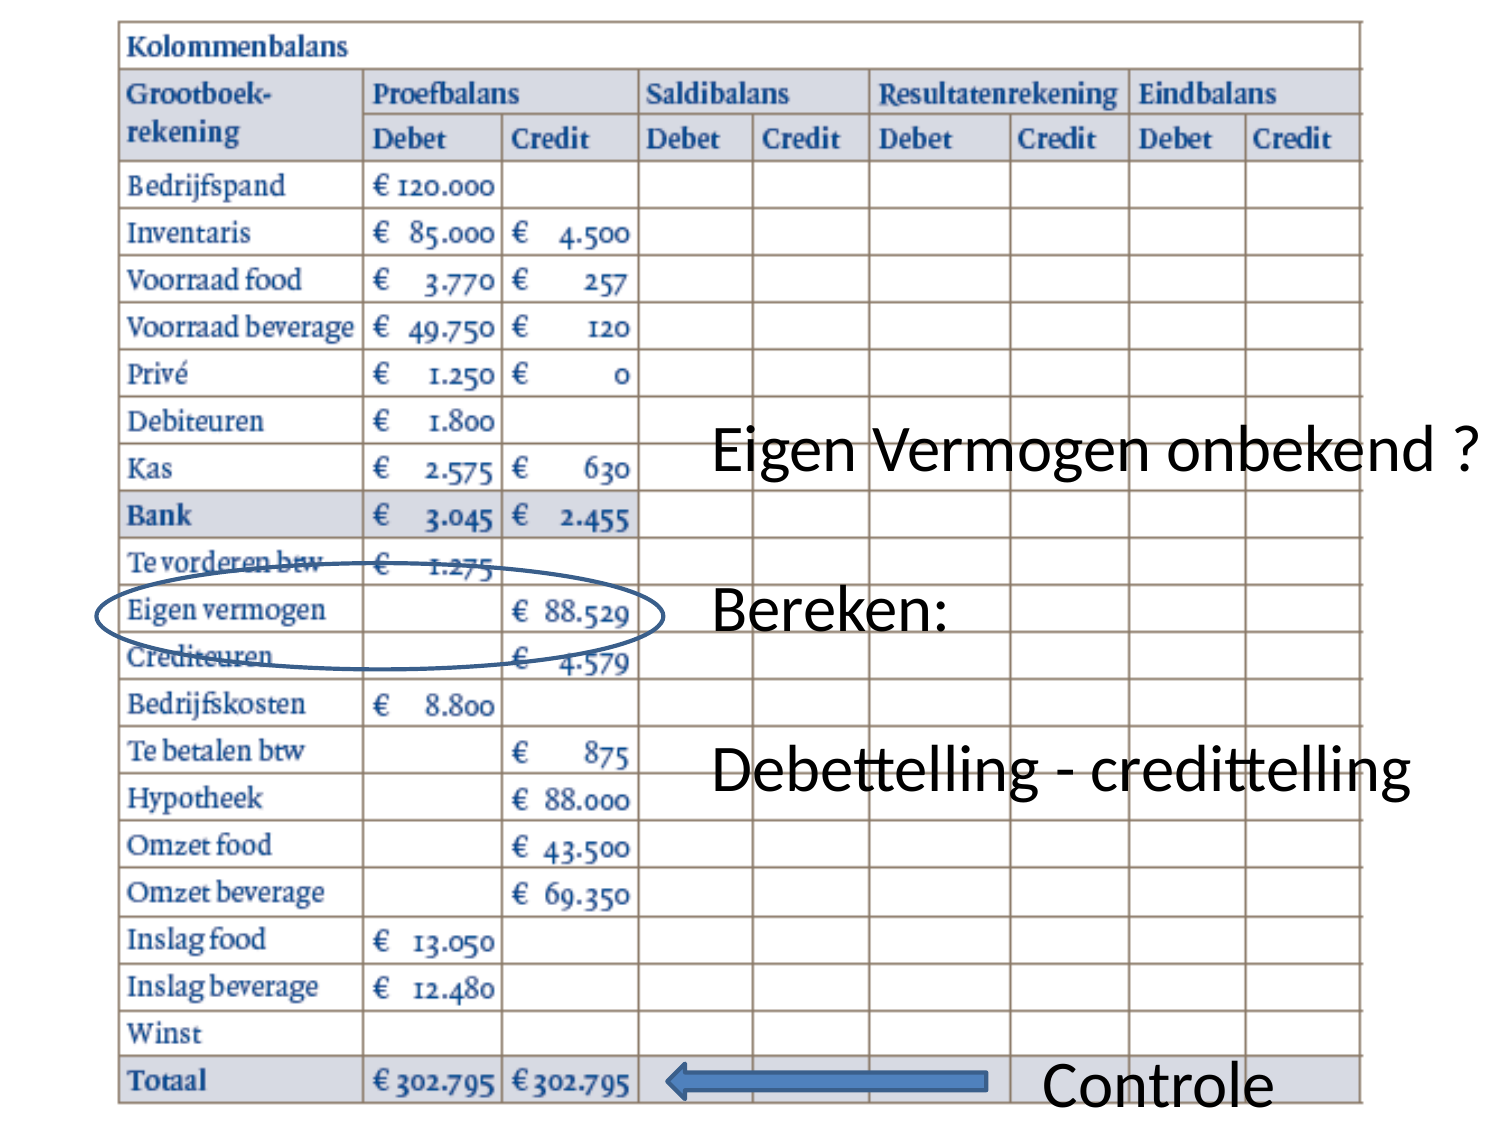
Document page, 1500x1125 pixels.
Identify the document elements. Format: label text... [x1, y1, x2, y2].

picture [96, 0, 1385, 1125]
text_box Eigen Vermogen onbekend ? Bereken: Debettelling - credittelling [1390, 397, 1500, 812]
